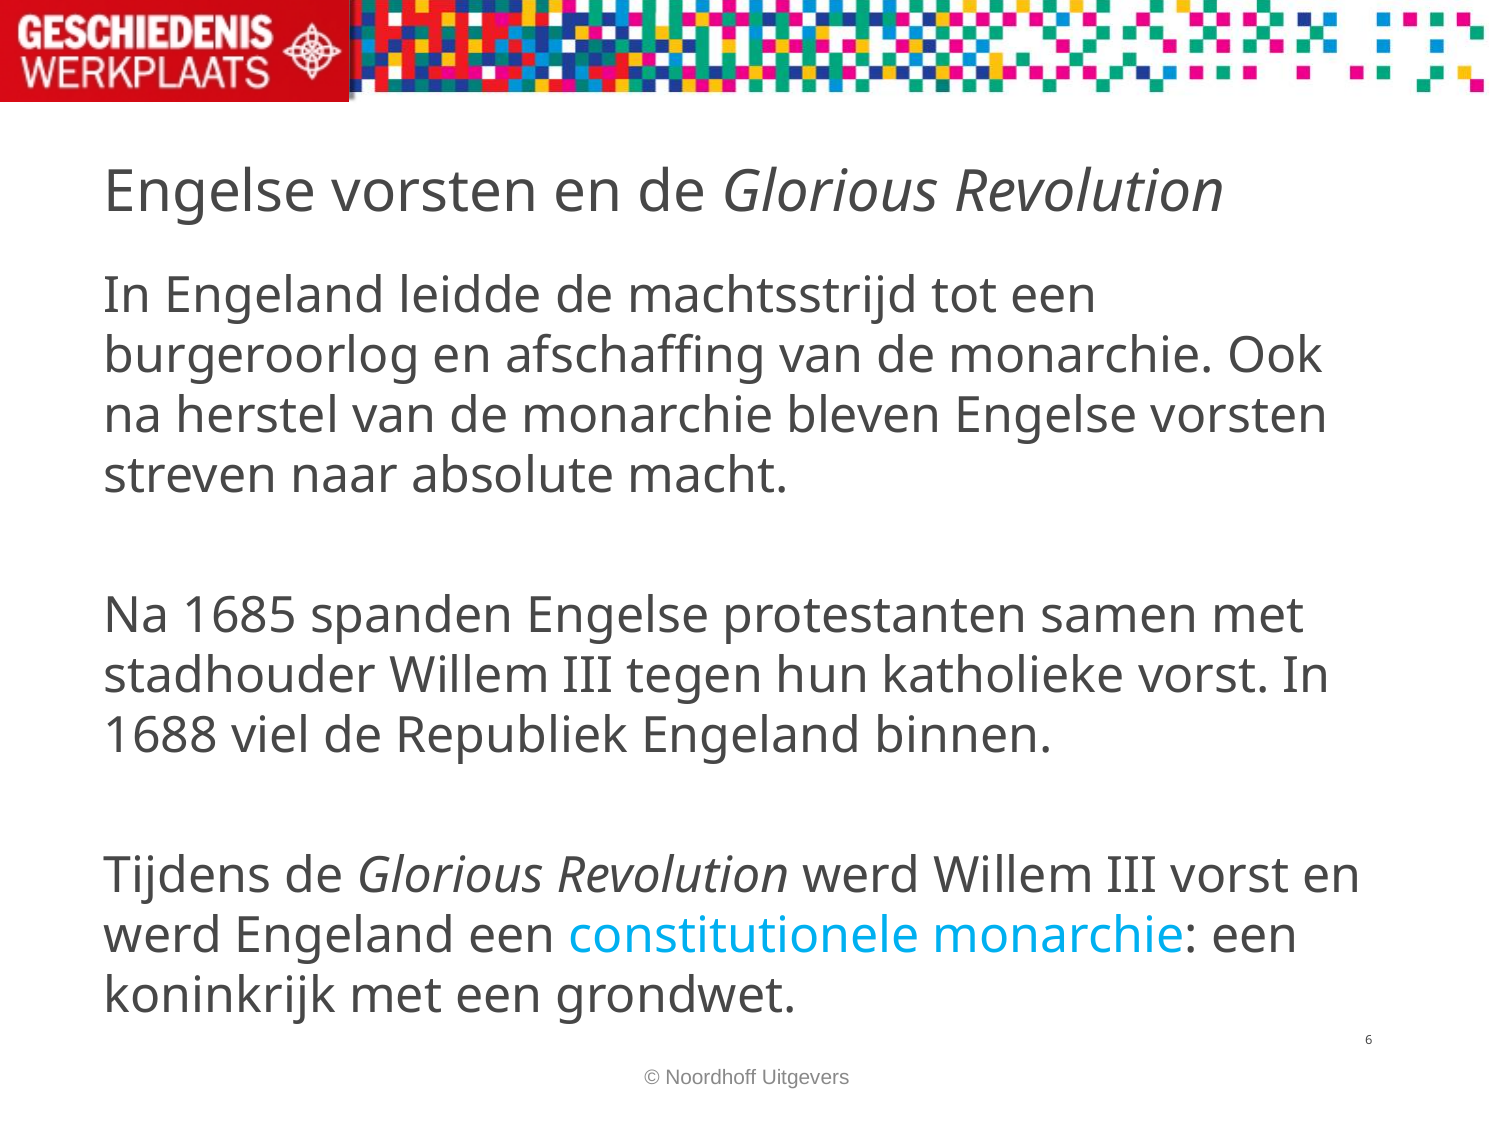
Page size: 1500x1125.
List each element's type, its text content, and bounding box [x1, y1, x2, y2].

picture [0, 0, 1500, 1125]
slide_number 6 [1325, 1025, 1388, 1063]
text_box © Noordhoff Uitgevers [512, 1045, 988, 1106]
title Engelse vorsten en de Glorious Revolution [103, 145, 1401, 256]
list In Engeland leidde de machtsstrijd tot een burgeroorlog en afschaffing van de monarchie. Ook na herstel van de monarchie bleven Engelse vorsten streven naar absolute macht. Na 1685 spanden Engelse protestanten samen met stadhouder Willem III tegen hun katholieke vorst. In 1688 viel de Republiek Engeland binnen. Tijdens de Glorious Revolution werd Willem III vorst en werd Engeland een constitutionele monarchie: een koninkrijk met een grondwet. [103, 256, 1401, 941]
